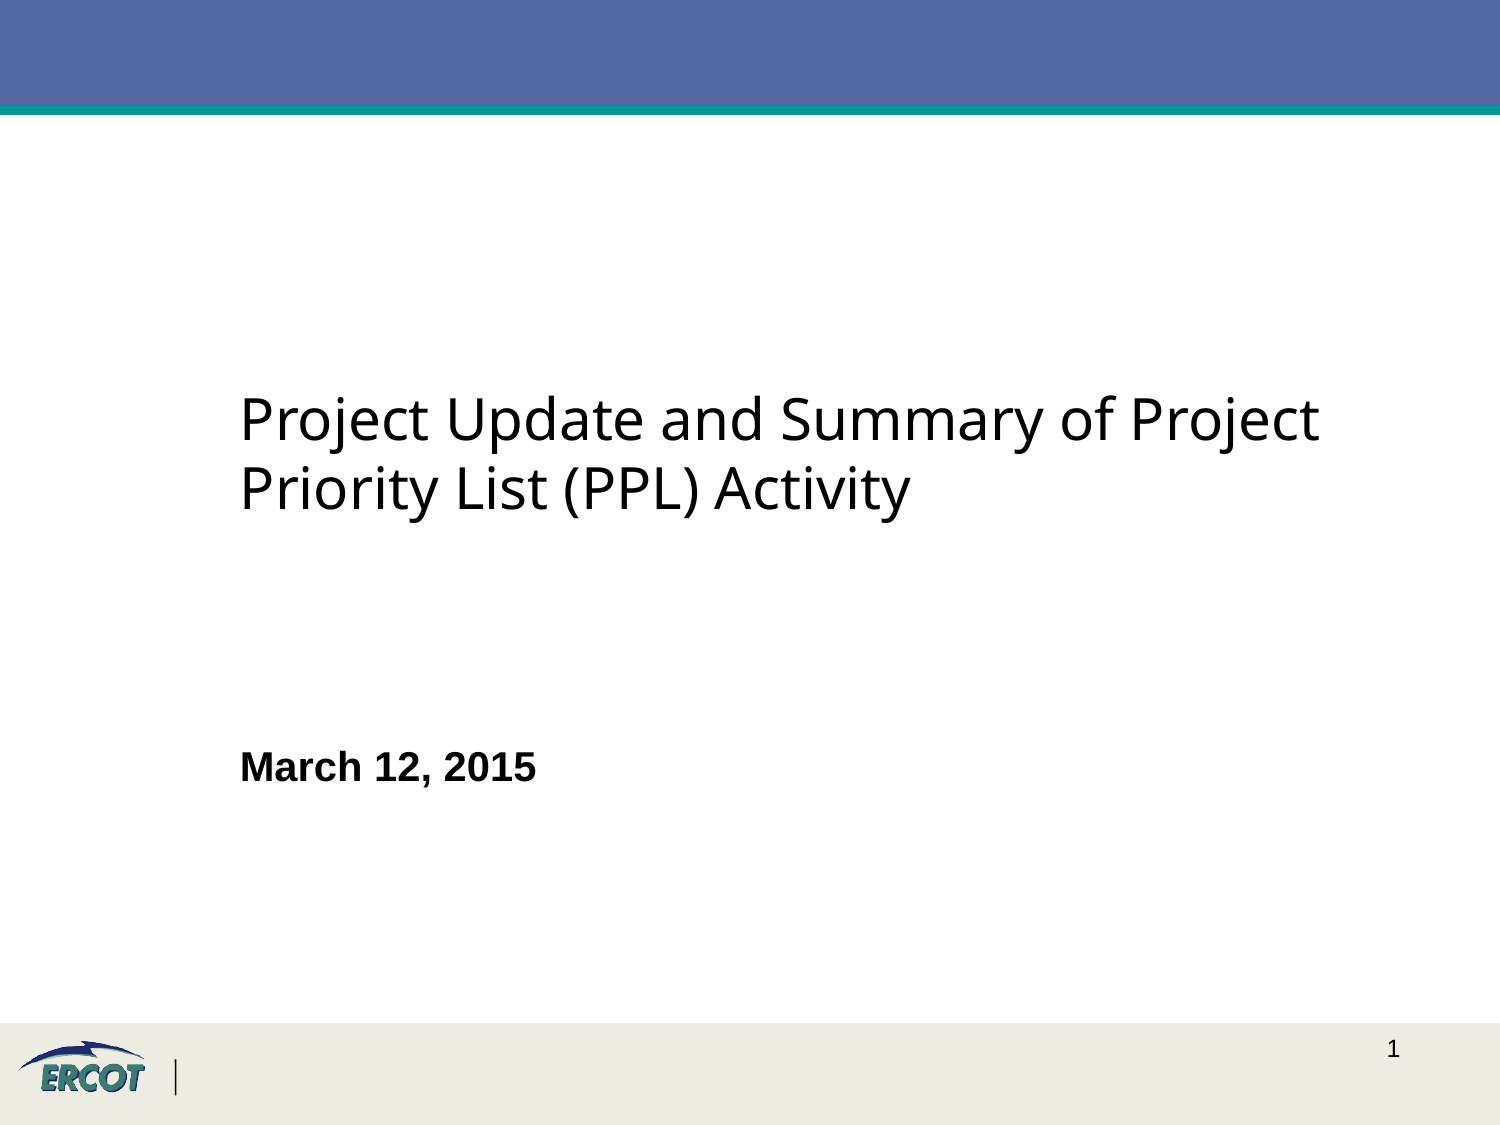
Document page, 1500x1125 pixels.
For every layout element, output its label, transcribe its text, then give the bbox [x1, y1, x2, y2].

text_box March 12, 2015 [225, 587, 644, 900]
text_box Project Update and Summary of Project Priority List (PPL) Activity [224, 349, 1413, 554]
picture [10, 1031, 151, 1111]
